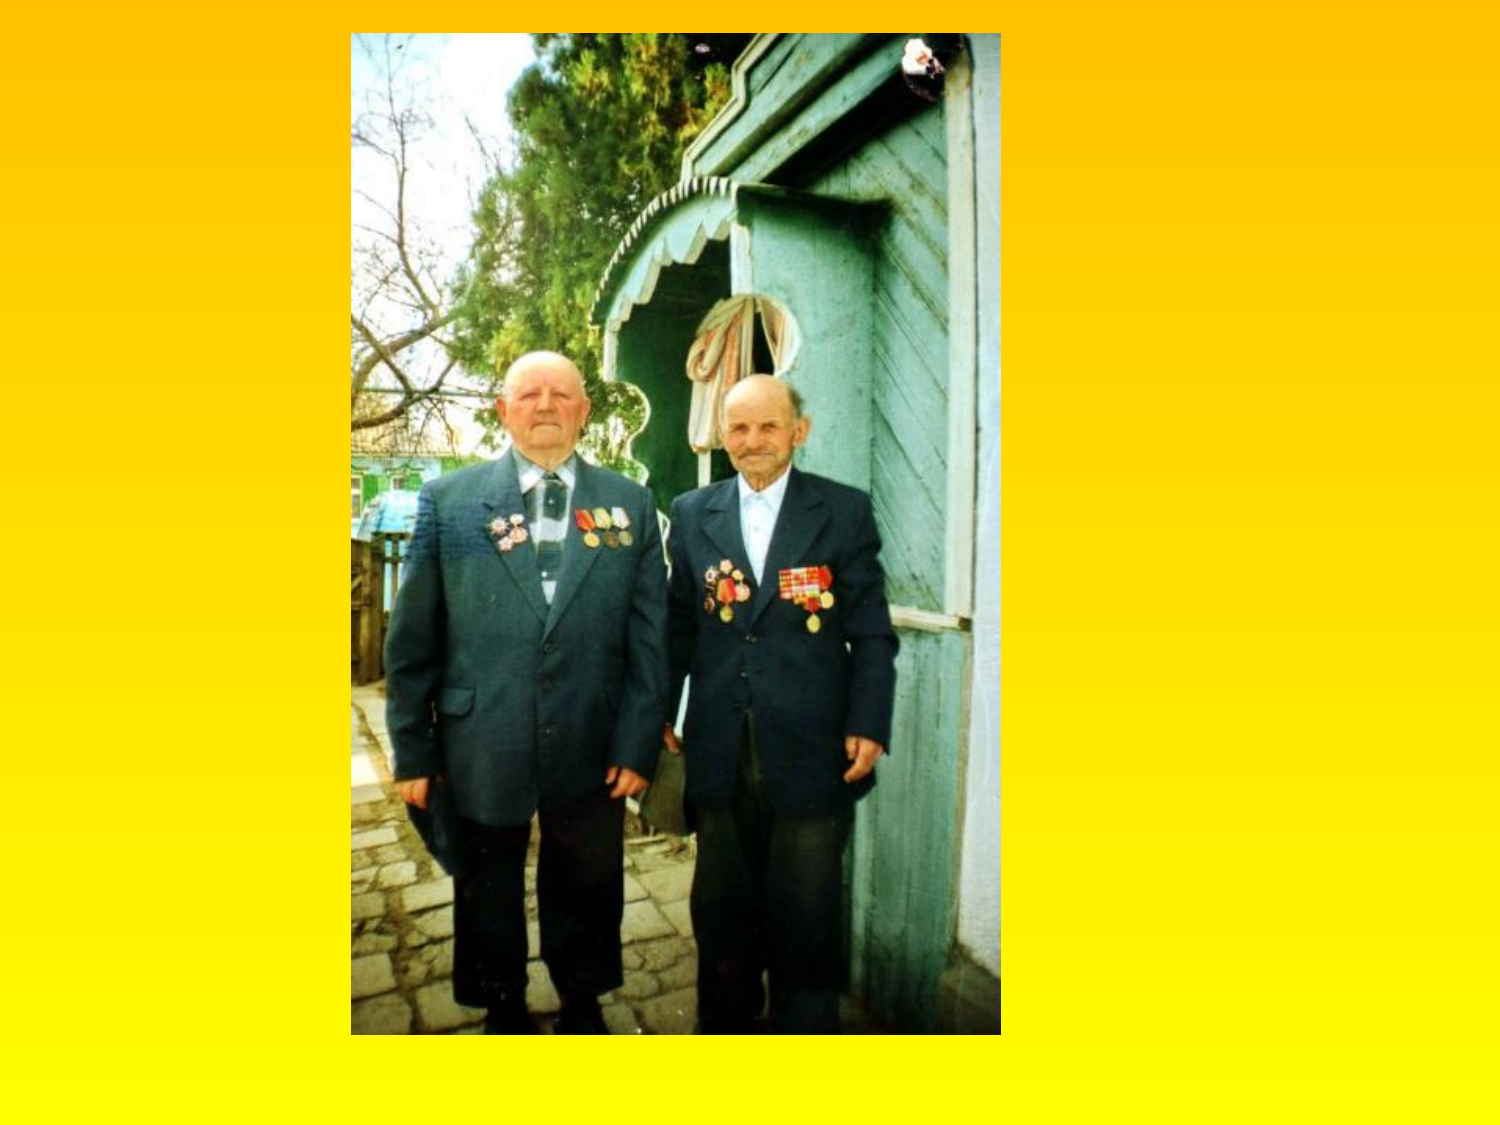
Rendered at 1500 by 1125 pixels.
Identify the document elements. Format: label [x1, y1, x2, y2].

list [351, 33, 1001, 1036]
